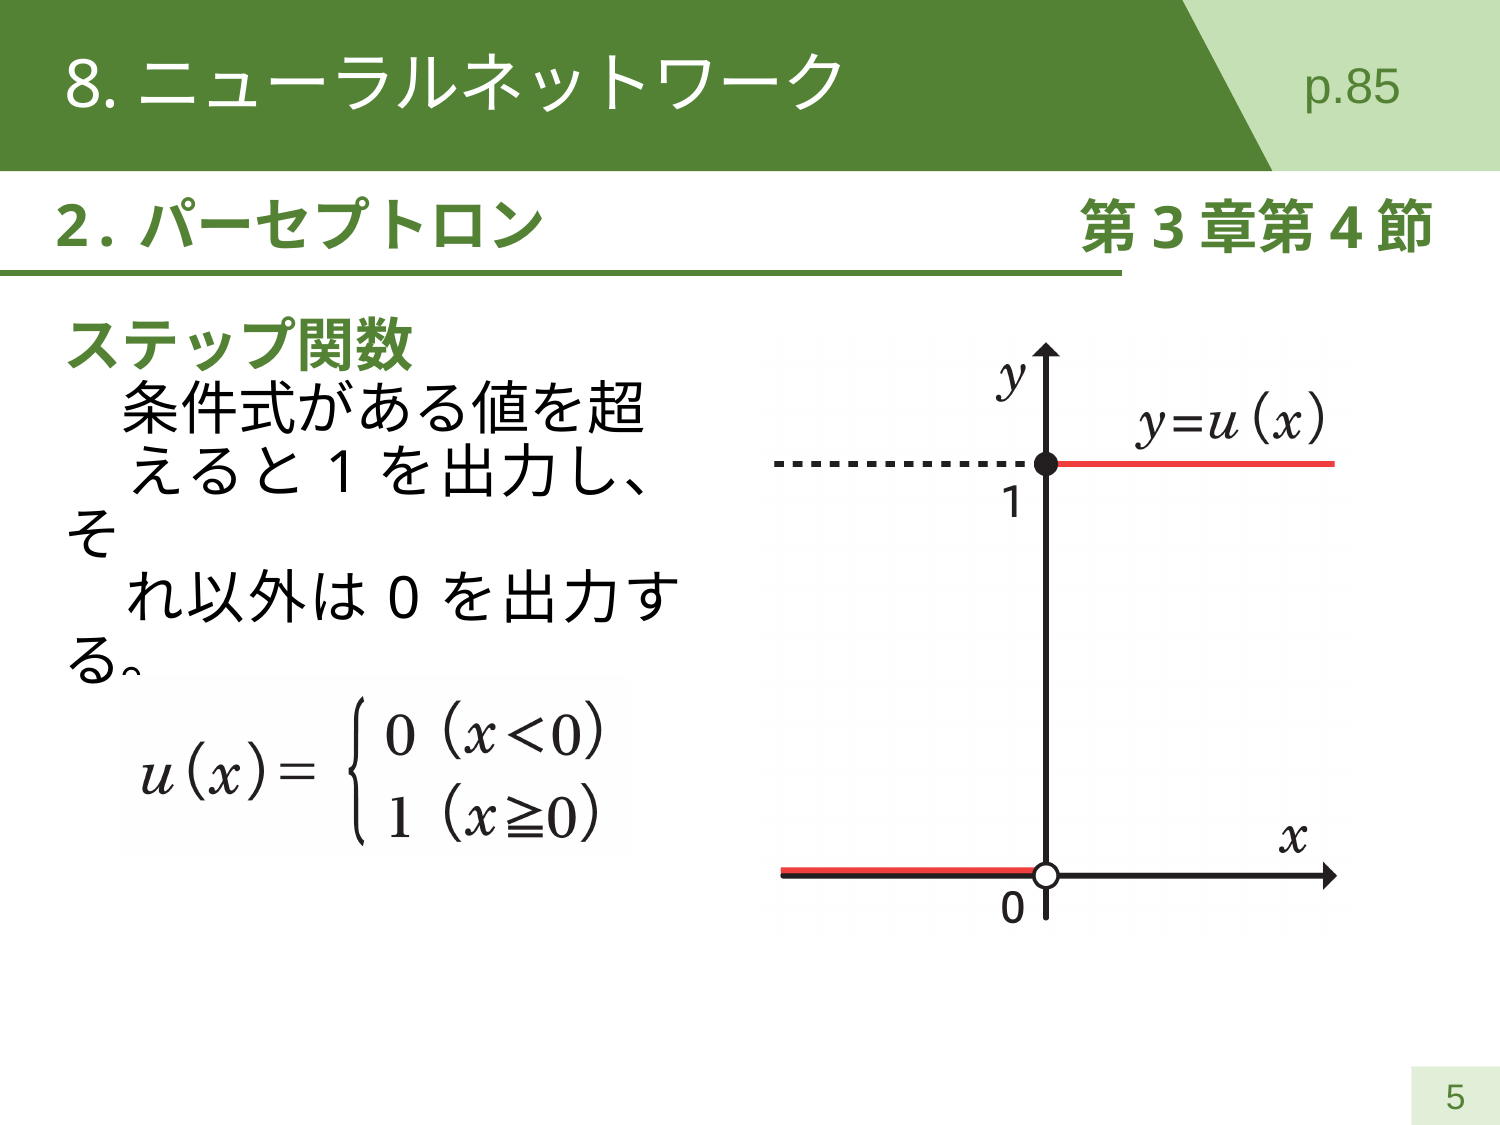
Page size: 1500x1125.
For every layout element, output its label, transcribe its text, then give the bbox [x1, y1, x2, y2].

list p.85 [1269, 53, 1436, 123]
picture [758, 331, 1353, 941]
title 8.ニューラルネットワーク [64, 0, 1270, 172]
list 2.パーセプトロン [54, 188, 1116, 268]
picture [122, 675, 629, 858]
list 第3章第4節 [1065, 190, 1436, 270]
slide_number 5 [1411, 1065, 1500, 1125]
text_box ステップ関数 条件式がある値を超 えると1を出力し、そ れ以外は0を出力する。 [63, 316, 681, 702]
